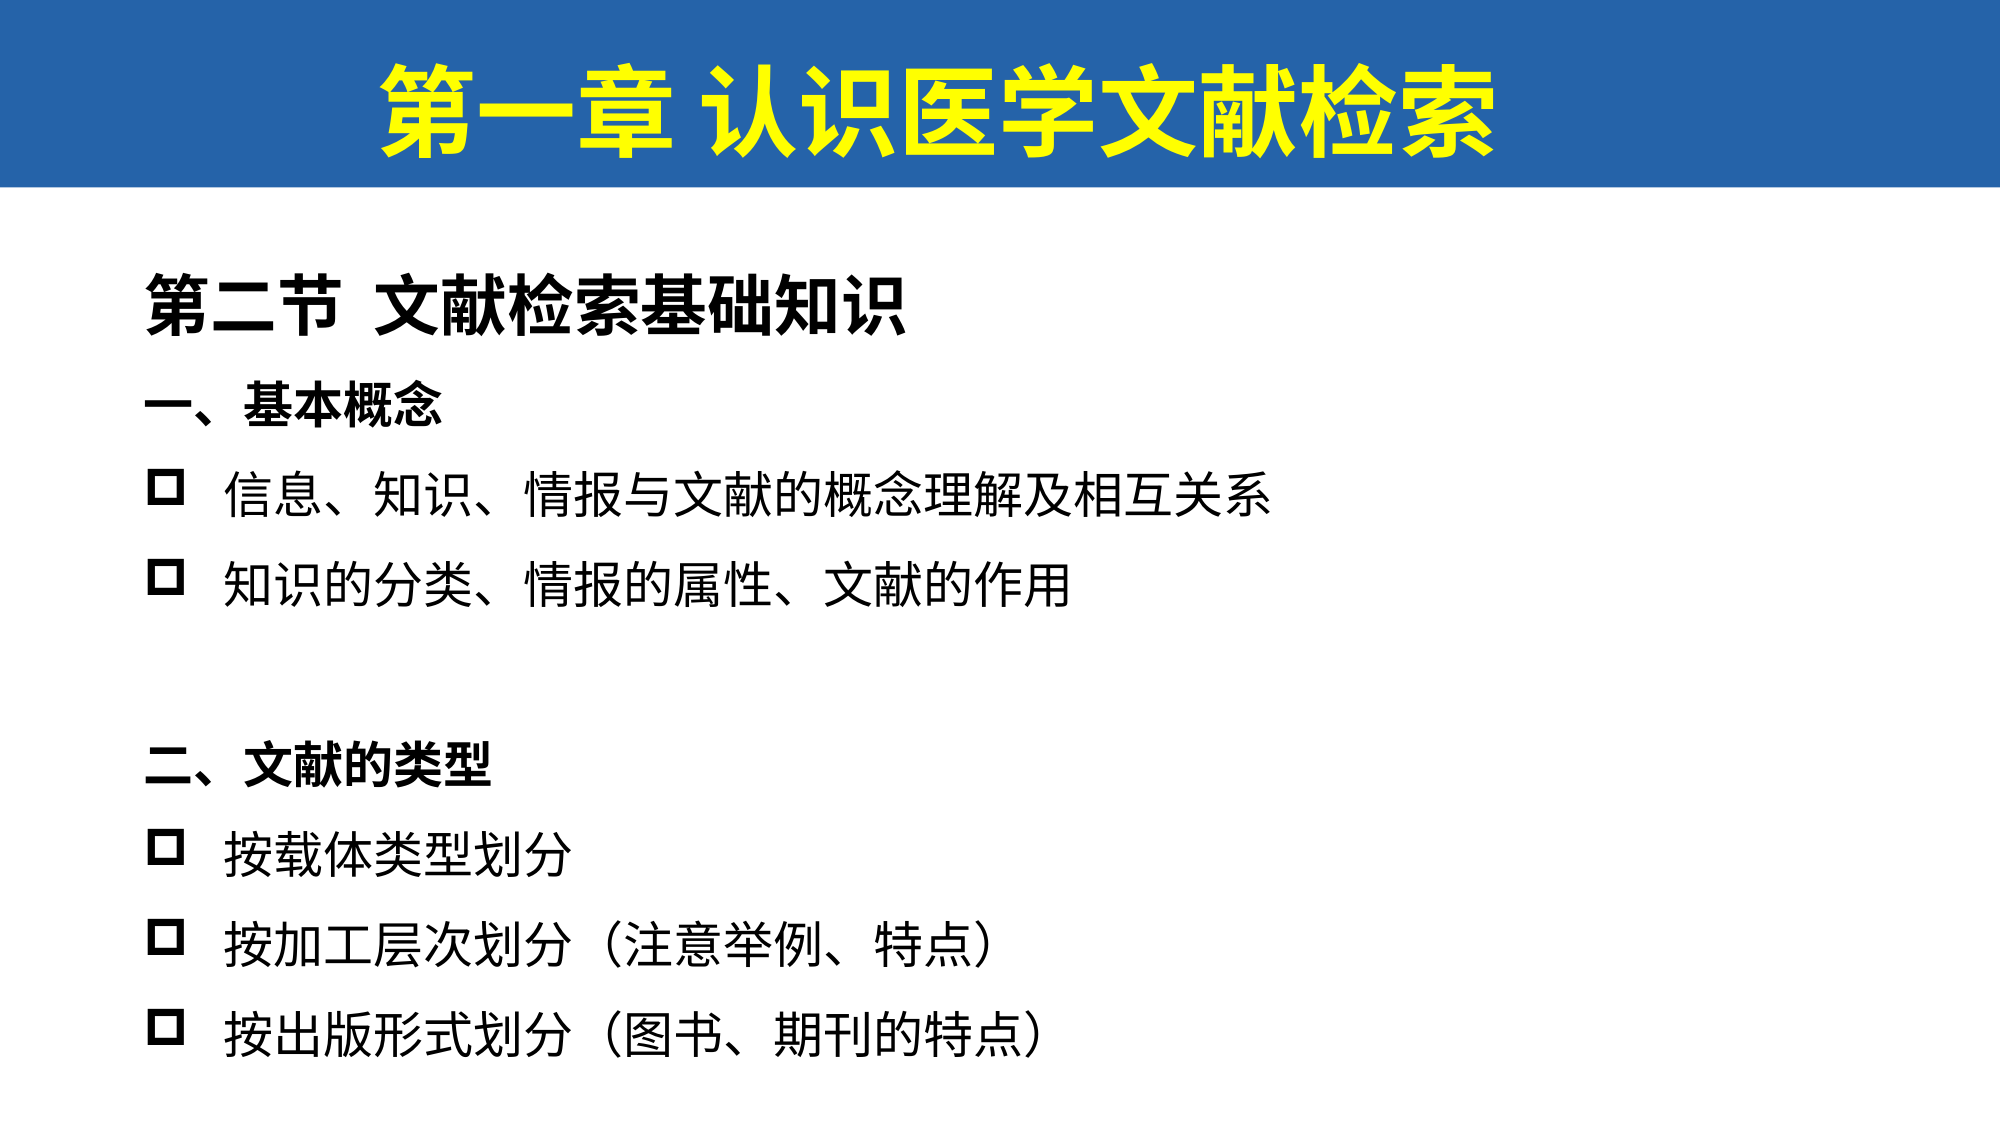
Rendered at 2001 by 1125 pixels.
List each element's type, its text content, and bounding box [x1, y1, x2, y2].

text_box [1444, 0, 2000, 188]
text_box 第二节 文献检索基础知识 一、基本概念 信息、知识、情报与文献的概念理解及相互关系 知识的分类、情报的属性、文献的作用 二、文献的类型 按载体类型划分 按加工层次划分（注意举例、特点） 按出版形式划分（图书、期刊的特点） [128, 176, 1444, 1071]
text_box [0, 0, 361, 188]
text_box 第一章 认识医学文献检索 [361, 0, 1669, 177]
